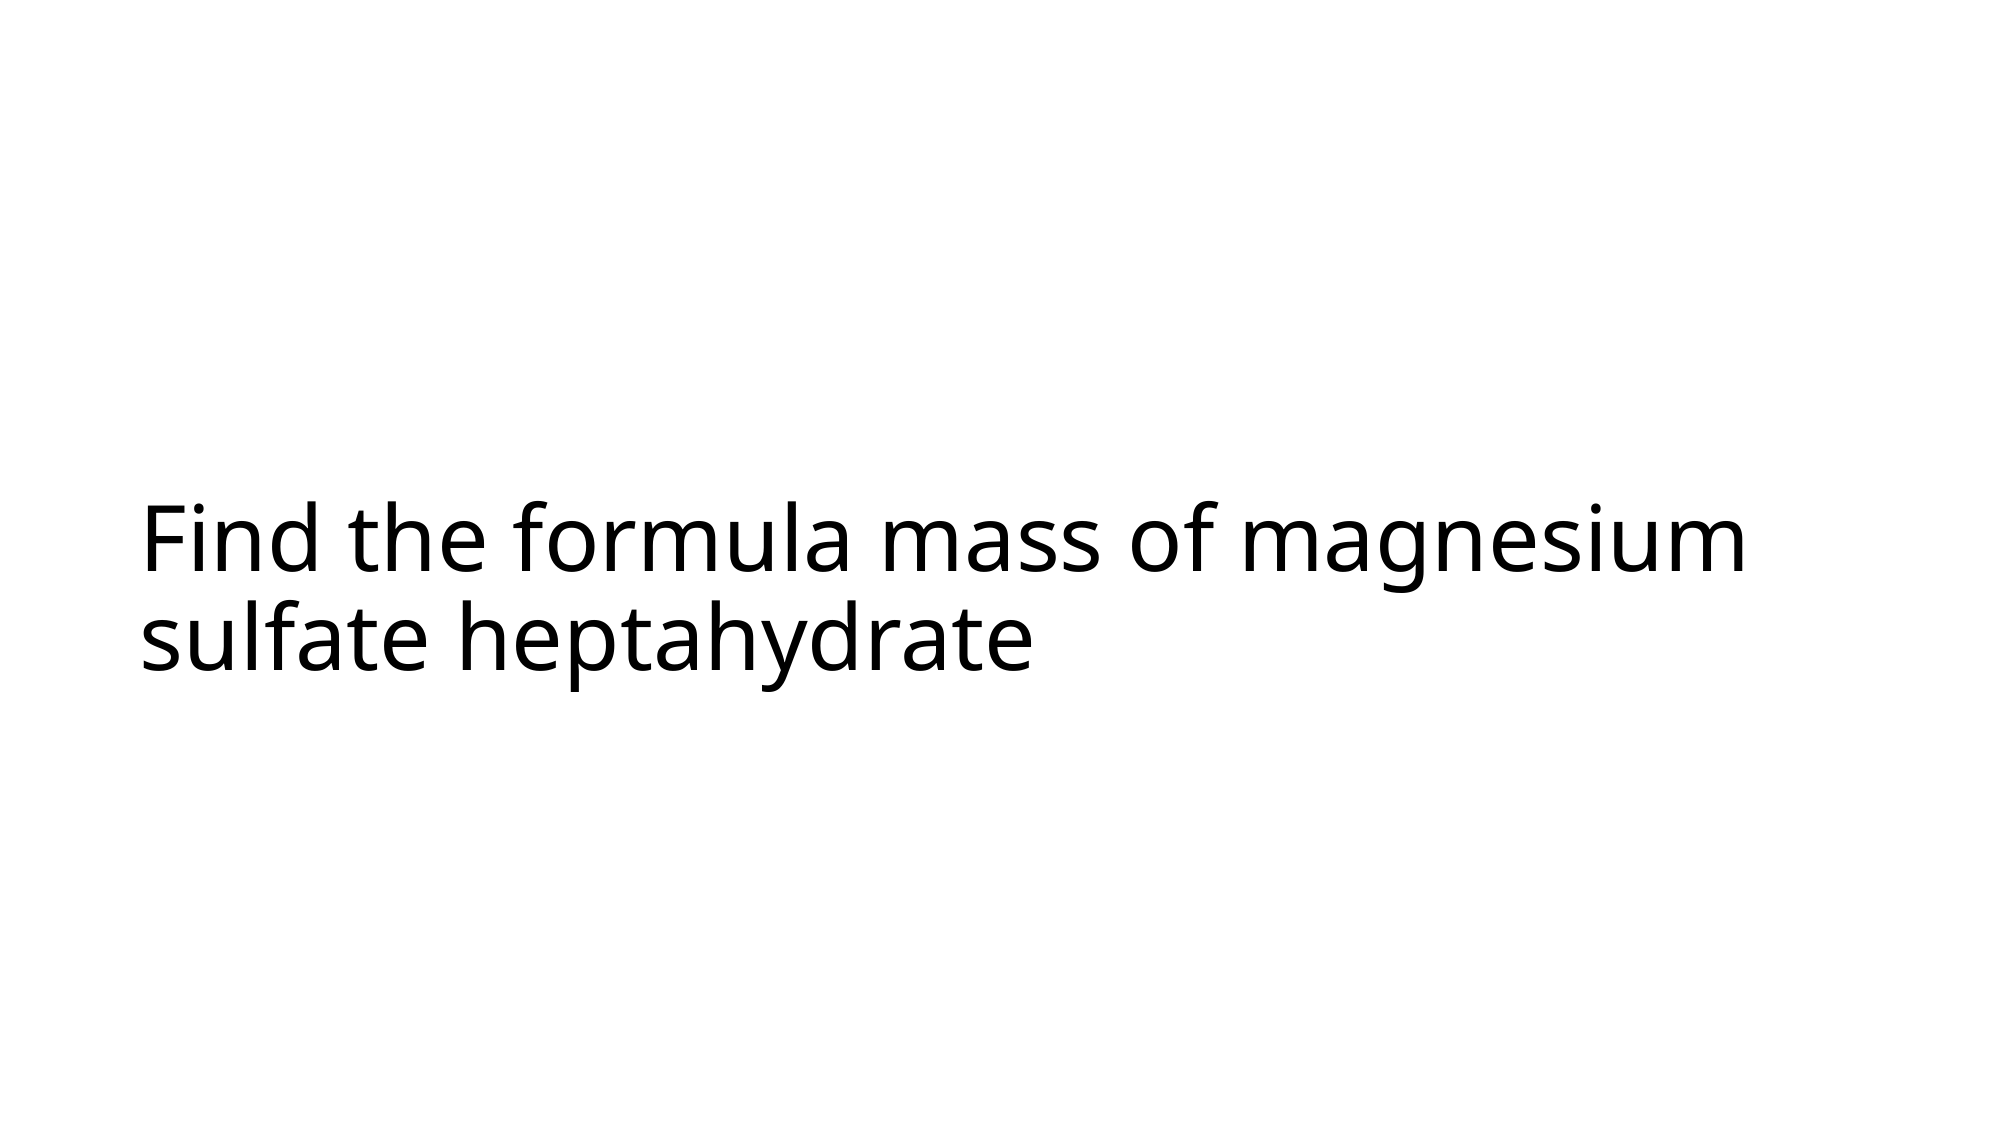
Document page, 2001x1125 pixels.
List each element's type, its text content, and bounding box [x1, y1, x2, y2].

title Find the formula mass of magnesium sulfate heptahydrate [124, 482, 1850, 700]
